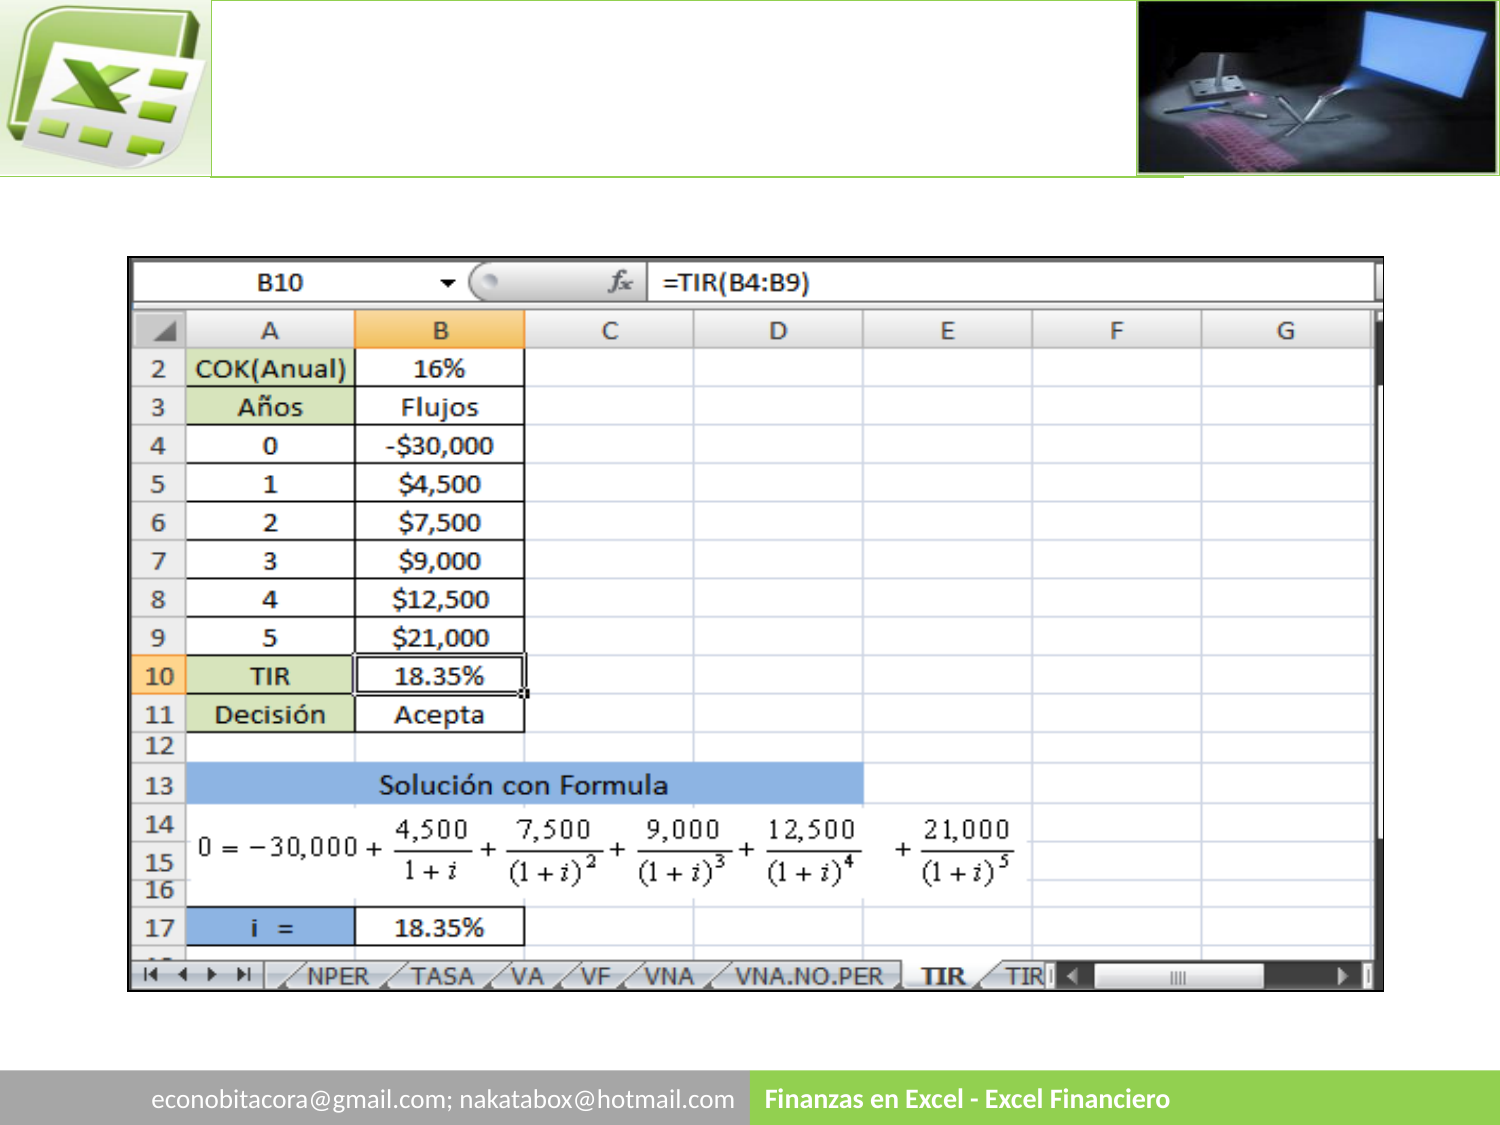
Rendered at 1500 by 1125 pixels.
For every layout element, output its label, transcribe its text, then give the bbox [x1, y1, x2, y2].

picture [128, 257, 1384, 991]
text_box econobitacora@gmail.com; nakatabox@hotmail.com [0, 1070, 749, 1125]
text_box Finanzas en Excel - Excel Financiero [749, 1070, 1500, 1125]
picture [0, 0, 212, 177]
text_box [212, 0, 1134, 178]
picture [1136, 0, 1500, 177]
